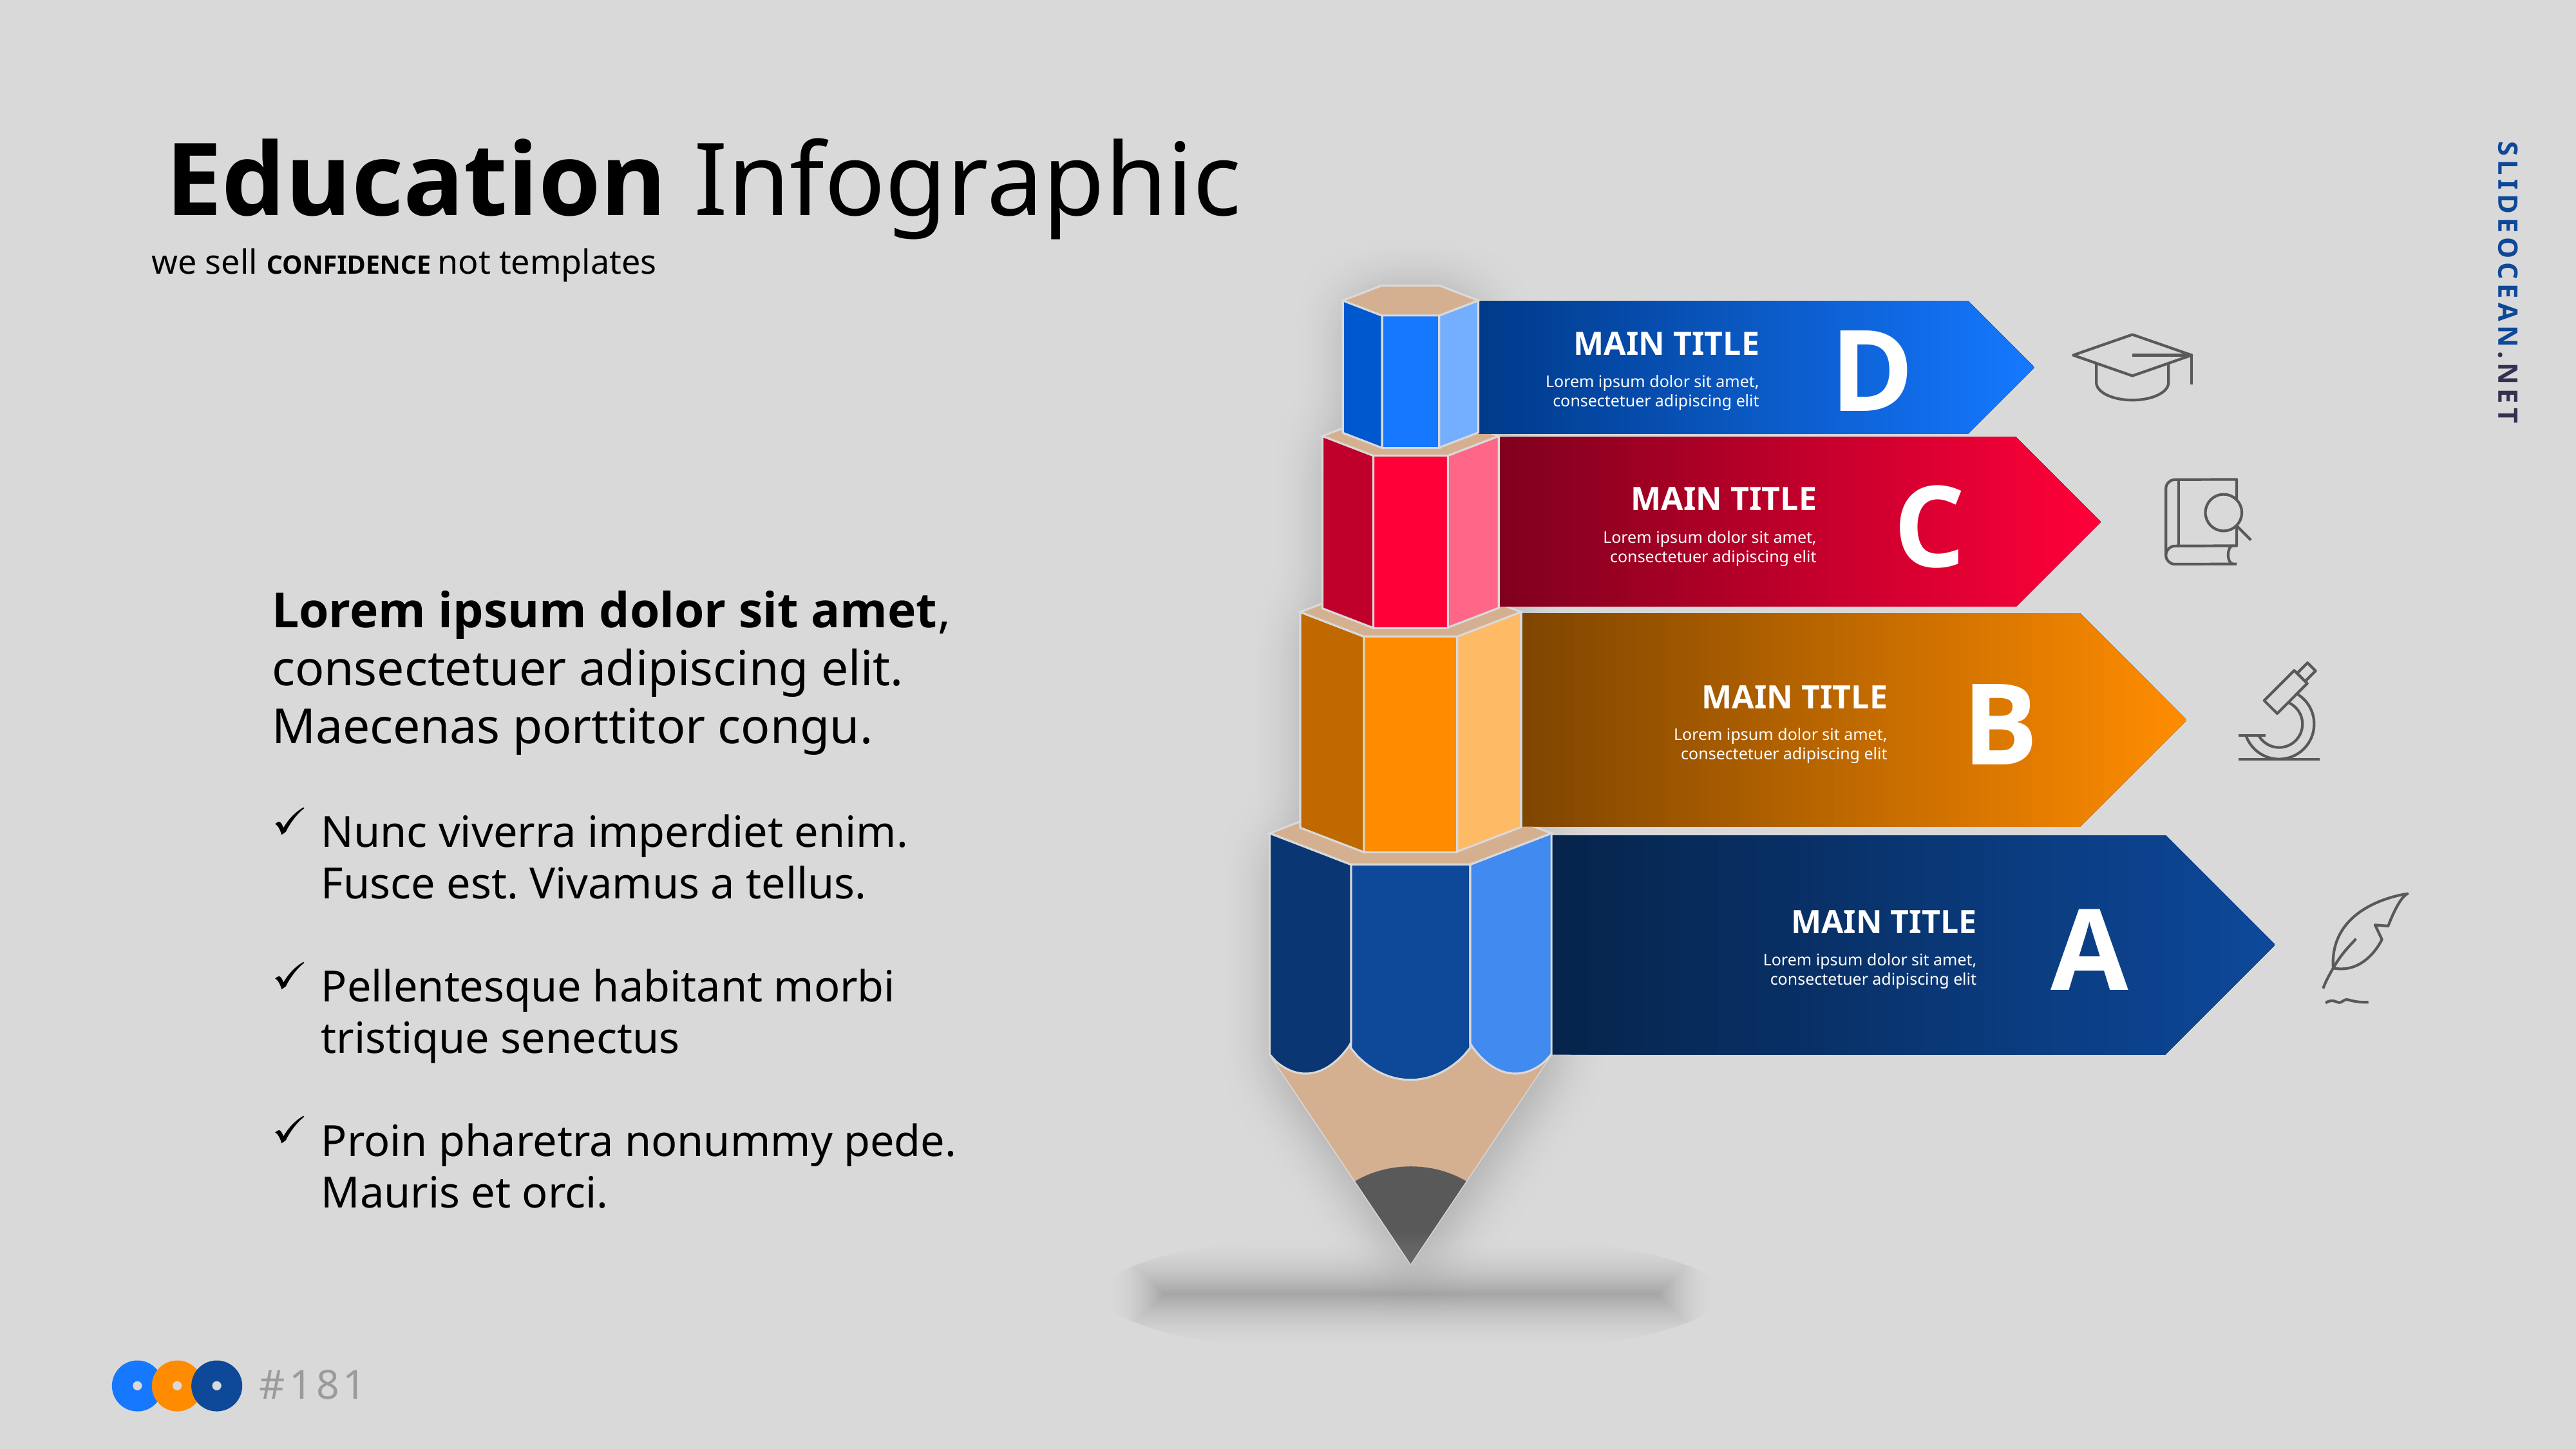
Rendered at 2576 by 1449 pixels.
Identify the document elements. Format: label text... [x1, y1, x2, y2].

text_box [1300, 587, 1522, 853]
text_box [2238, 663, 2320, 759]
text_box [1559, 473, 1827, 572]
text_box [1949, 299, 2036, 435]
text_box [1480, 299, 1796, 435]
text_box [1552, 834, 2277, 1056]
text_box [1269, 802, 1552, 1264]
text_box Education Infographic [156, 110, 1251, 241]
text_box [1342, 285, 1479, 449]
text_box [1321, 416, 1499, 629]
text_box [1719, 895, 1987, 994]
text_box [2325, 999, 2369, 1003]
text_box D [1796, 294, 1949, 439]
text_box [1500, 435, 2103, 608]
text_box C [1853, 450, 2006, 594]
text_box B [1924, 647, 2077, 793]
text_box A [2013, 872, 2166, 1018]
text_box [2166, 479, 2251, 565]
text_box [1502, 317, 1770, 416]
text_box [2323, 893, 2408, 989]
text_box Lorem ipsum dolor sit amet, consectetuer adipiscing elit. Maecenas porttitor congu. Nunc viverra imperdiet enim. Fusce est. Vivamus a tellus. Pellentesque habitant morbi tristique senectus Proin pharetra nonummy pede. Mauris et orci. [262, 574, 983, 1222]
text_box [1100, 1236, 1721, 1358]
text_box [1630, 670, 1898, 769]
text_box [1522, 612, 2188, 828]
text_box #181 [259, 1359, 405, 1408]
text_box [2073, 334, 2192, 401]
text_box we sell CONFIDENCE not templates [142, 235, 667, 285]
